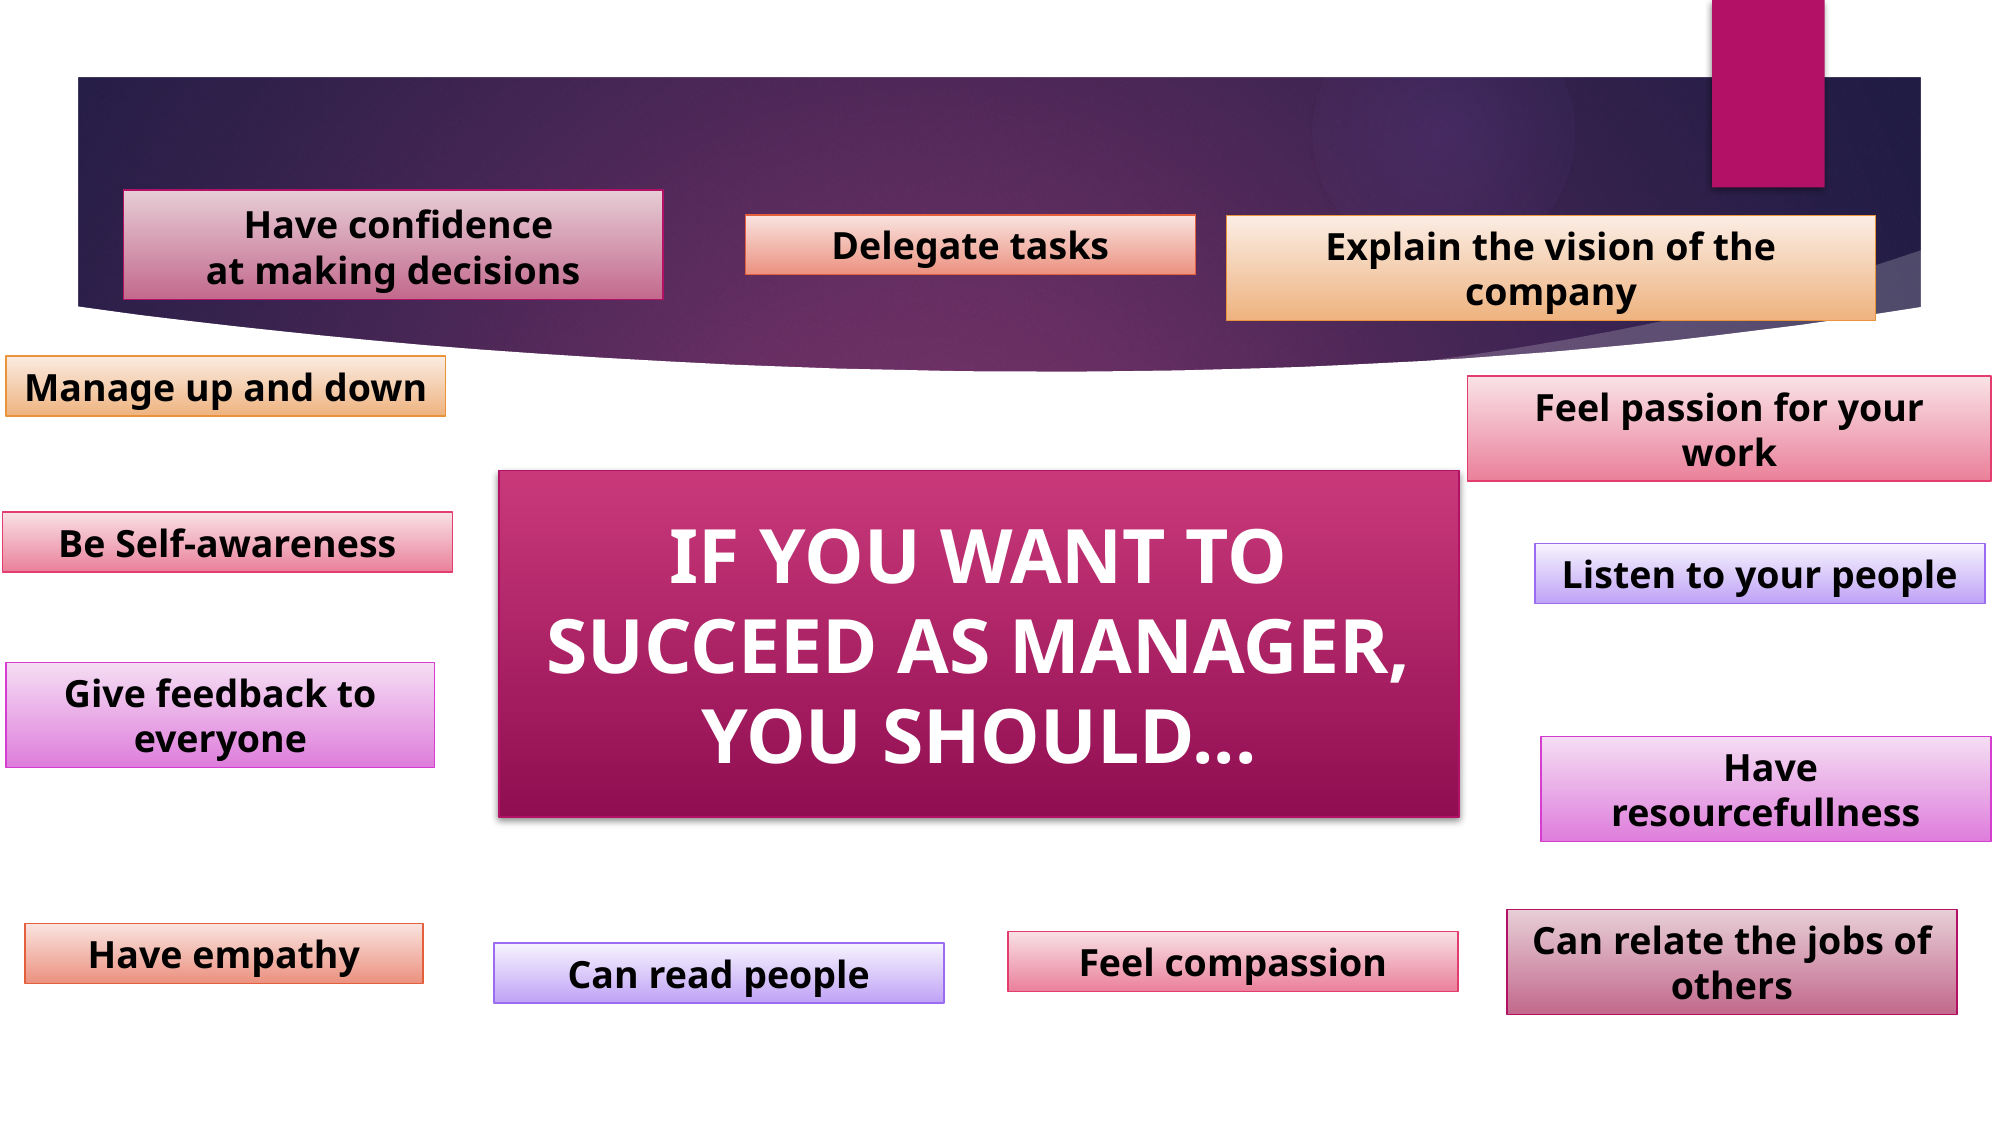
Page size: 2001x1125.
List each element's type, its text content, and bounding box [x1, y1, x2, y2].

text_box Be Self-awareness [2, 511, 453, 573]
text_box Have confidence at making decisions [123, 189, 664, 300]
text_box Explain the vision of the company [1226, 215, 1876, 321]
title IF YOU WANT TO SUCCEED AS MANAGER, YOU SHOULD... [498, 470, 1460, 818]
text_box Can relate the jobs of others [1506, 909, 1958, 1015]
text_box Manage up and down [5, 355, 446, 417]
text_box Give feedback to everyone [5, 662, 435, 768]
text_box Listen to your people [1534, 543, 1986, 604]
text_box Have empathy [24, 923, 424, 984]
text_box Feel passion for your work [1467, 375, 1992, 482]
text_box Can read people [493, 942, 945, 1004]
text_box Delegate tasks [745, 214, 1196, 275]
text_box Have resourcefullness [1540, 736, 1992, 842]
text_box Feel compassion [1007, 931, 1459, 992]
